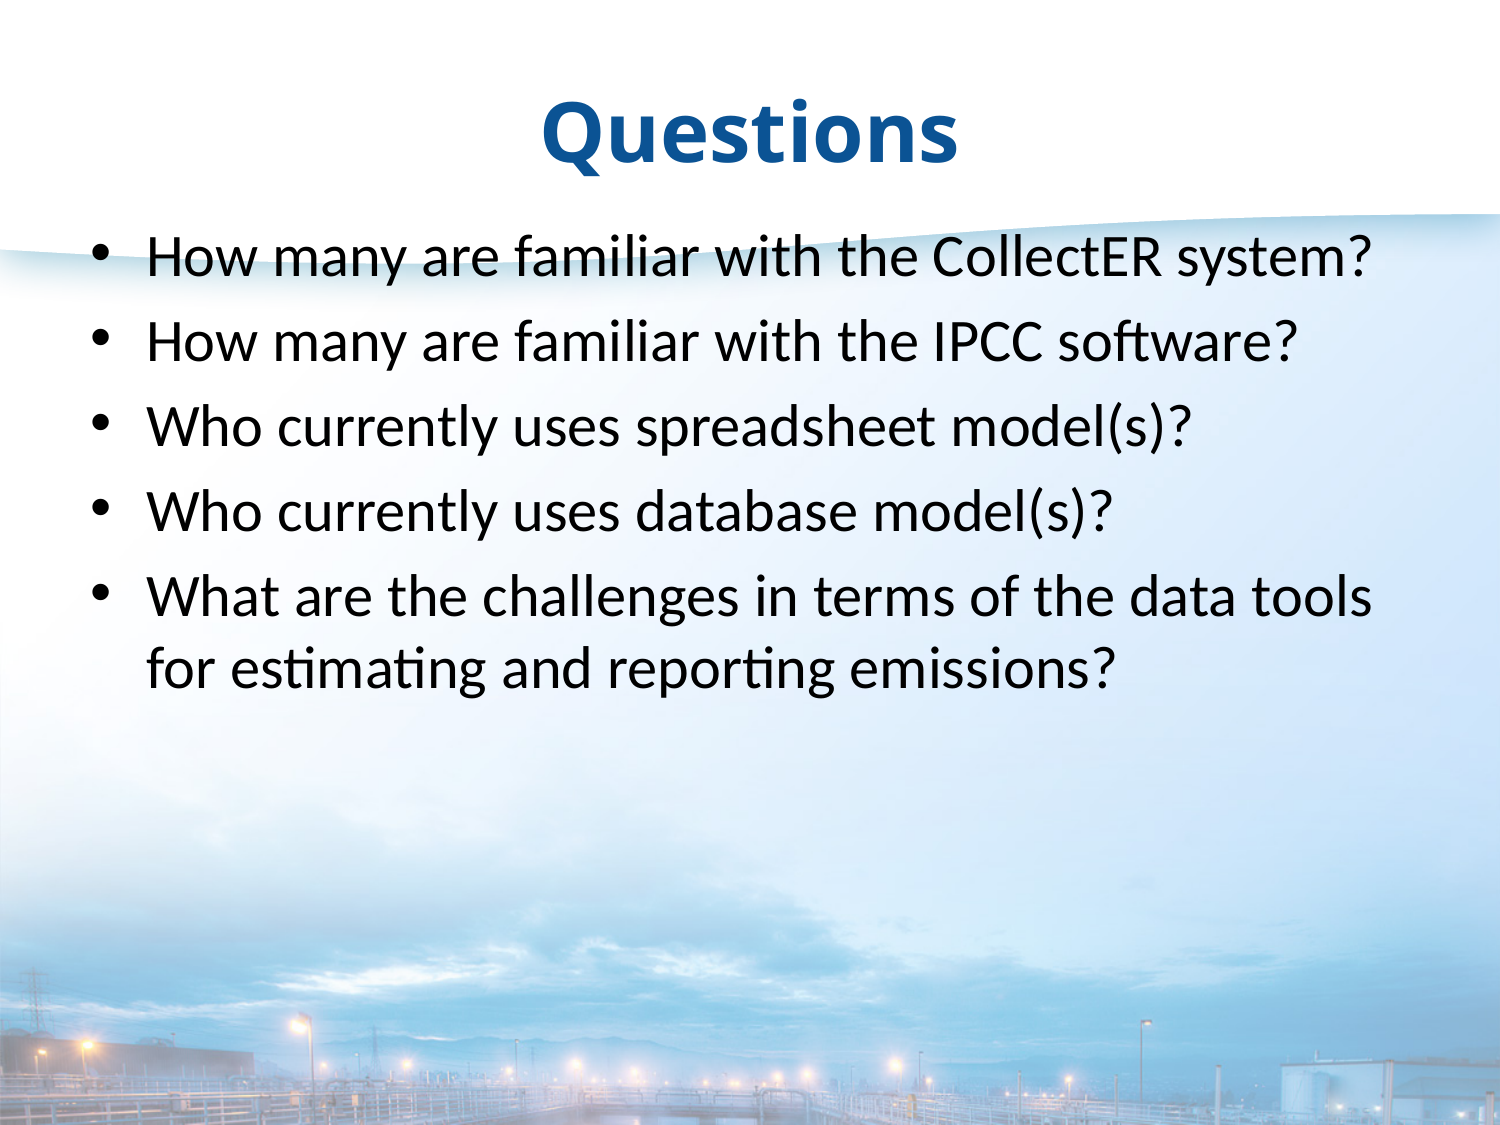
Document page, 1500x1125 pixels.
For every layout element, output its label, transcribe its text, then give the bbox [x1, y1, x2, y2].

title Questions [75, 45, 1425, 208]
list How many are familiar with the CollectER system? How many are familiar with the IPCC software? Who currently uses spreadsheet model(s)? Who currently uses database model(s)? What are the challenges in terms of the data tools for estimating and reporting emissions? [75, 208, 1425, 1083]
picture [0, 215, 1500, 1125]
